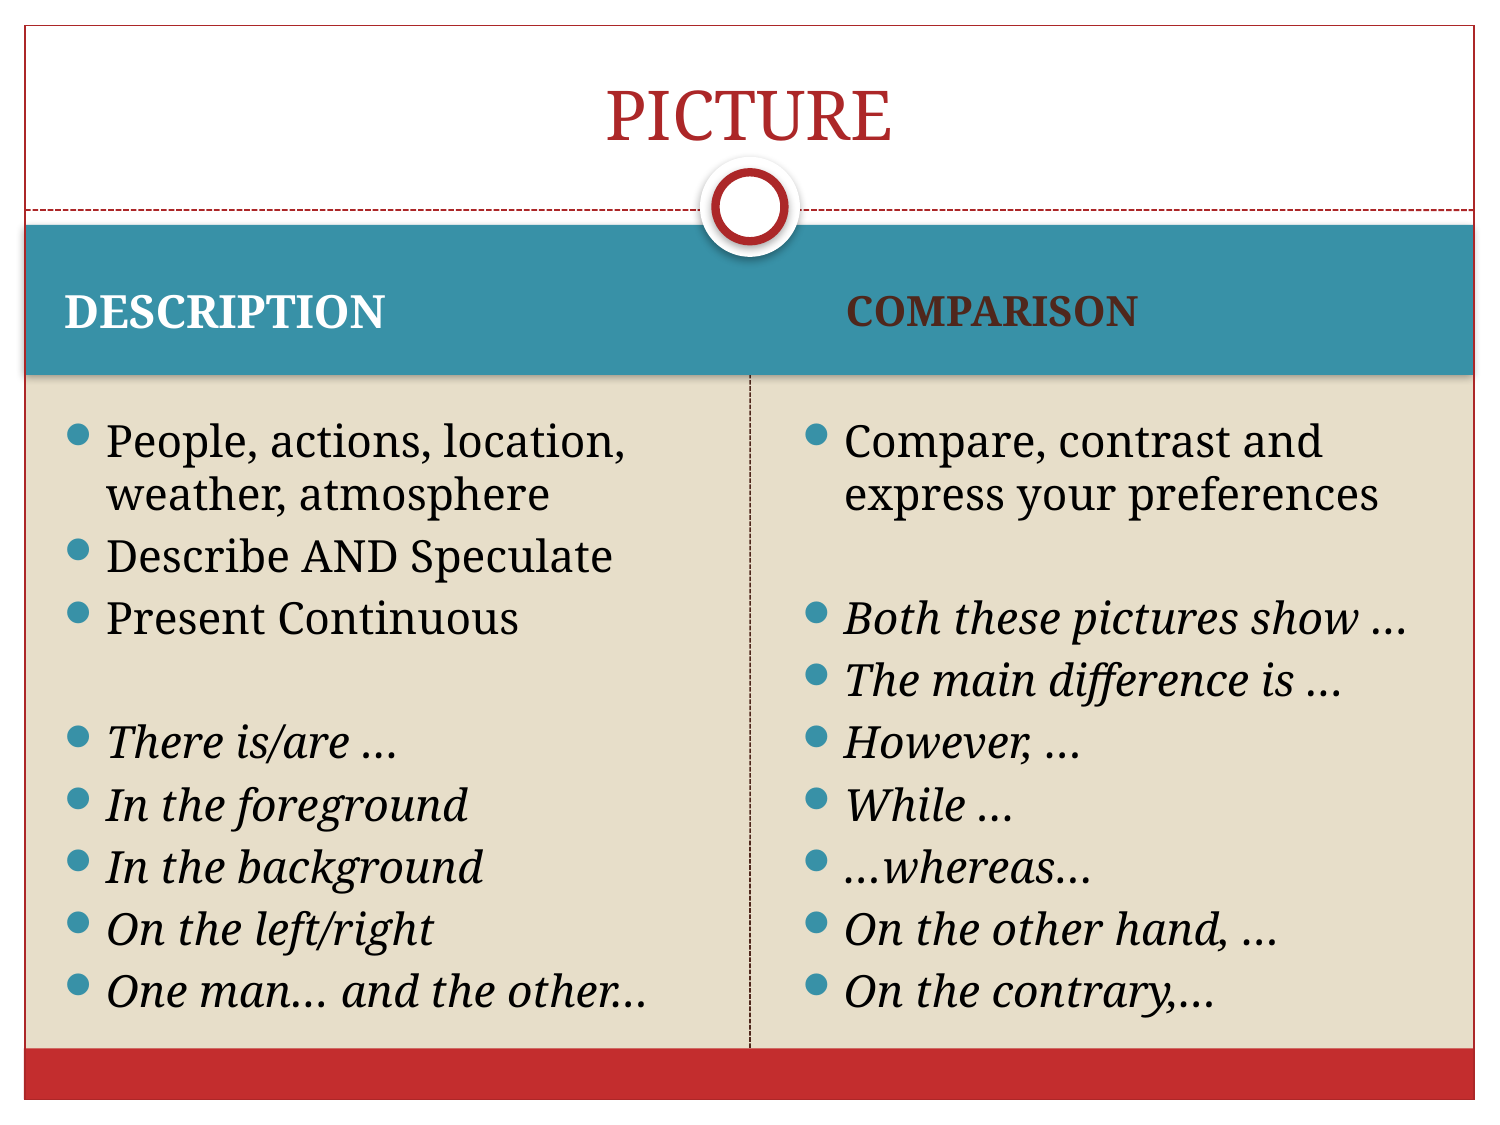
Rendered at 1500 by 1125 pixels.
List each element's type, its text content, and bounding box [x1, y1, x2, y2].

list COMPARISON [785, 249, 1450, 371]
list Compare, contrast and express your preferences Both these pictures show … The main difference is … However, … While … …whereas… On the other hand, … On the contrary,… [787, 405, 1450, 1033]
title PICTURE [49, 37, 1450, 162]
list DESCRIPTION [48, 249, 714, 371]
list People, actions, location, weather, atmosphere Describe AND Speculate Present Continuous There is/are … In the foreground In the background On the left/right One man… and the other… [49, 405, 713, 1032]
